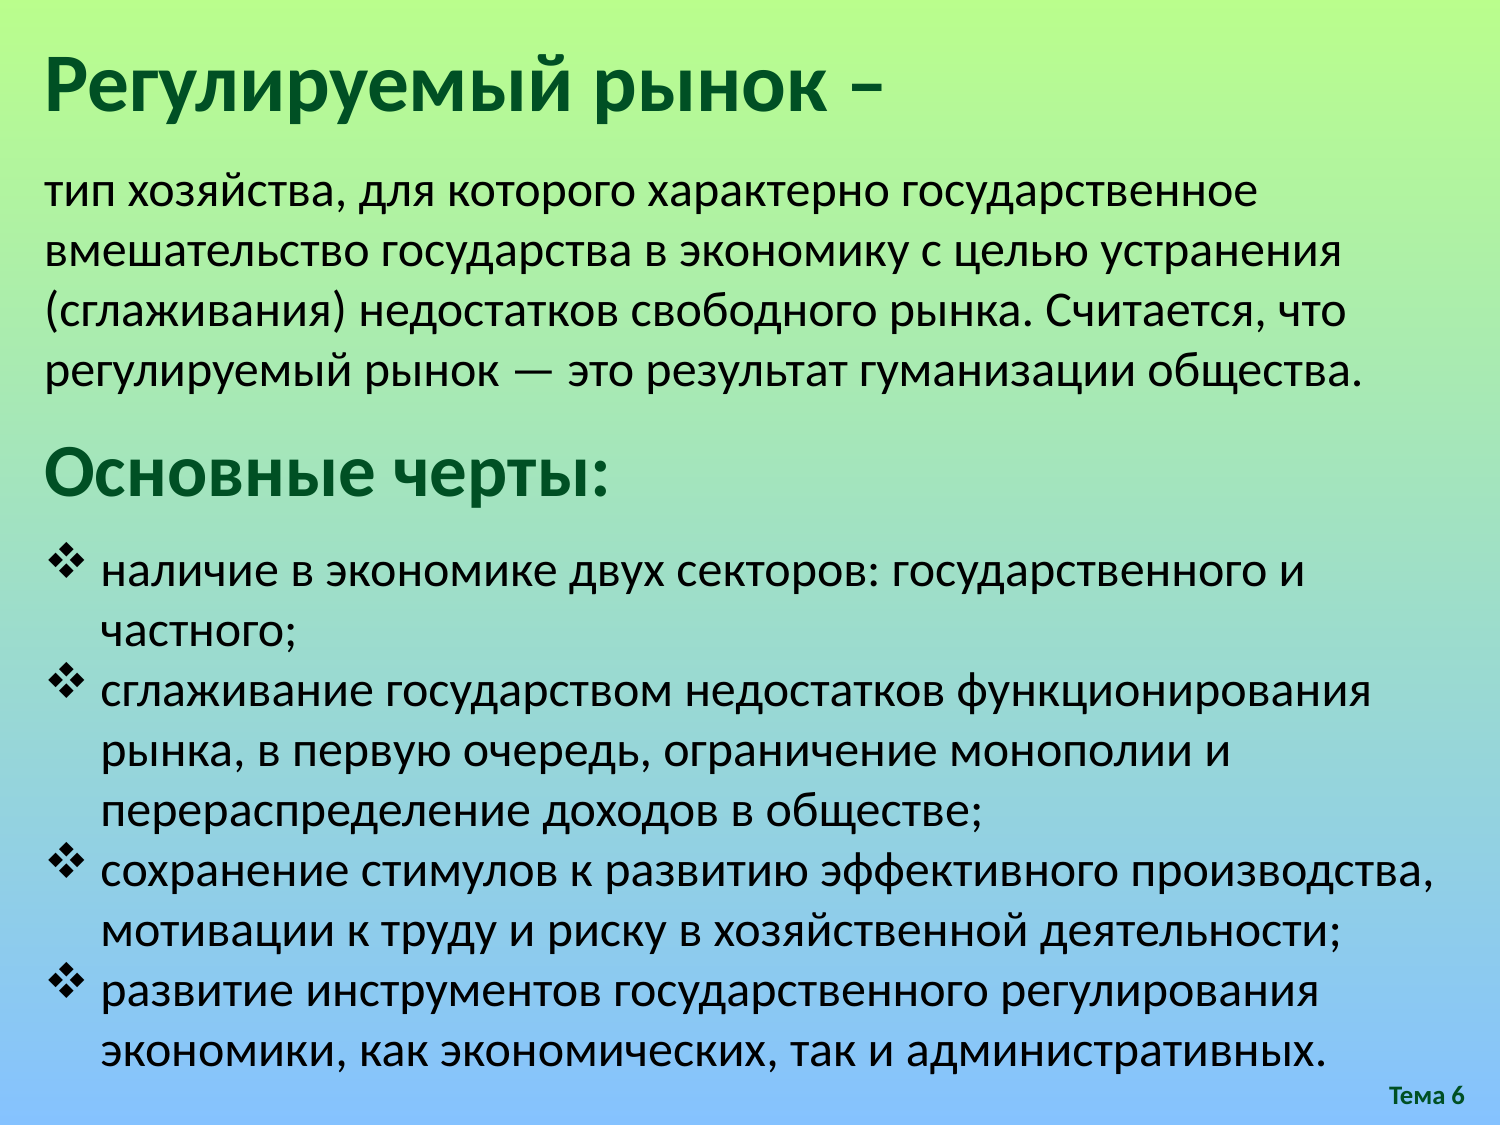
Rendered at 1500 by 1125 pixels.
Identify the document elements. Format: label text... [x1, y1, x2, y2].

text_box Тема 6 [1374, 1070, 1495, 1118]
text_box тип хозяйства, для которого характерно государственное вмешательство государства в экономику с целью устранения (сглаживания) недостатков свободного рынка. Считается, что регулируемый рынок — это результат гуманизации обще­ства. Основные черты: наличие в экономике двух секторов: государственного и частного; сглаживание государством недостатков функционирования рынка, в первую очередь, ограничение монополии и перераспределение доходов в обществе; сохранение стимулов к развитию эффективного производства, мотивации к труду и риску в хозяйственной деятельности; развитие инструментов государственного регулирования экономики, как экономических, так и административных. [29, 148, 1471, 1084]
text_box Регулируемый рынок – [29, 21, 1435, 136]
